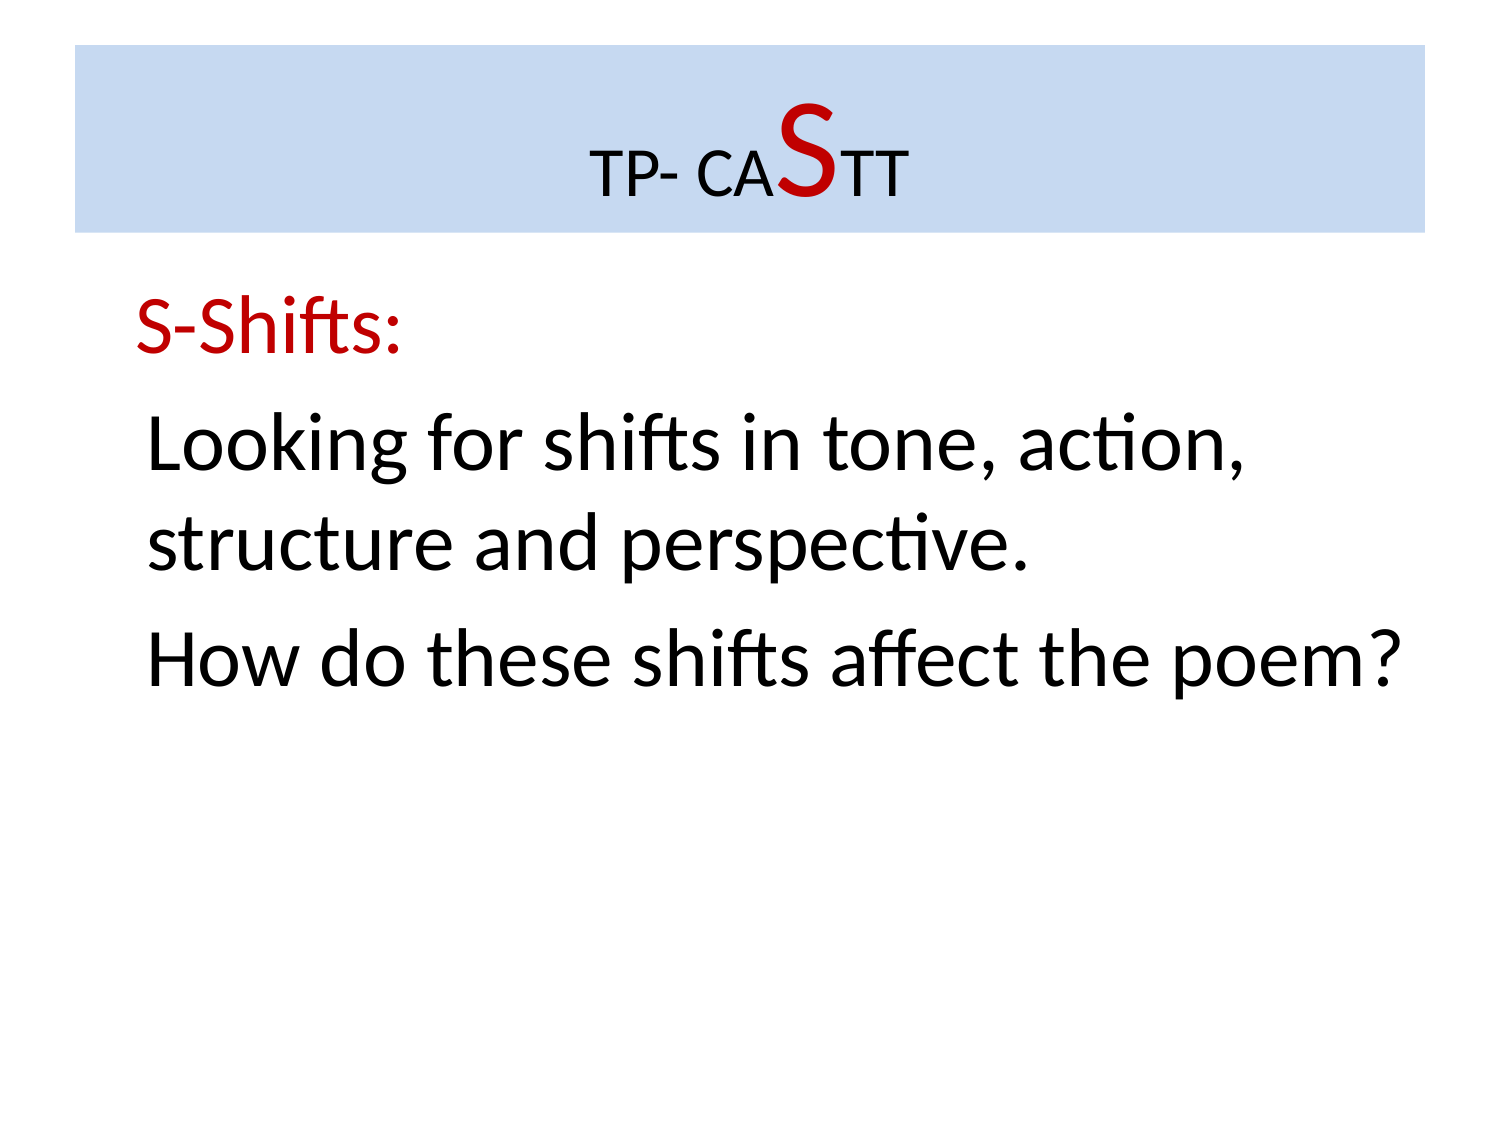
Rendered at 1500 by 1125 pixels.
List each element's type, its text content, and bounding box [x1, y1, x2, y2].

title TP- CASTT [75, 45, 1425, 233]
list S-Shifts: Looking for shifts in tone, action, structure and perspective. How do these shifts affect the poem? [75, 262, 1425, 1005]
